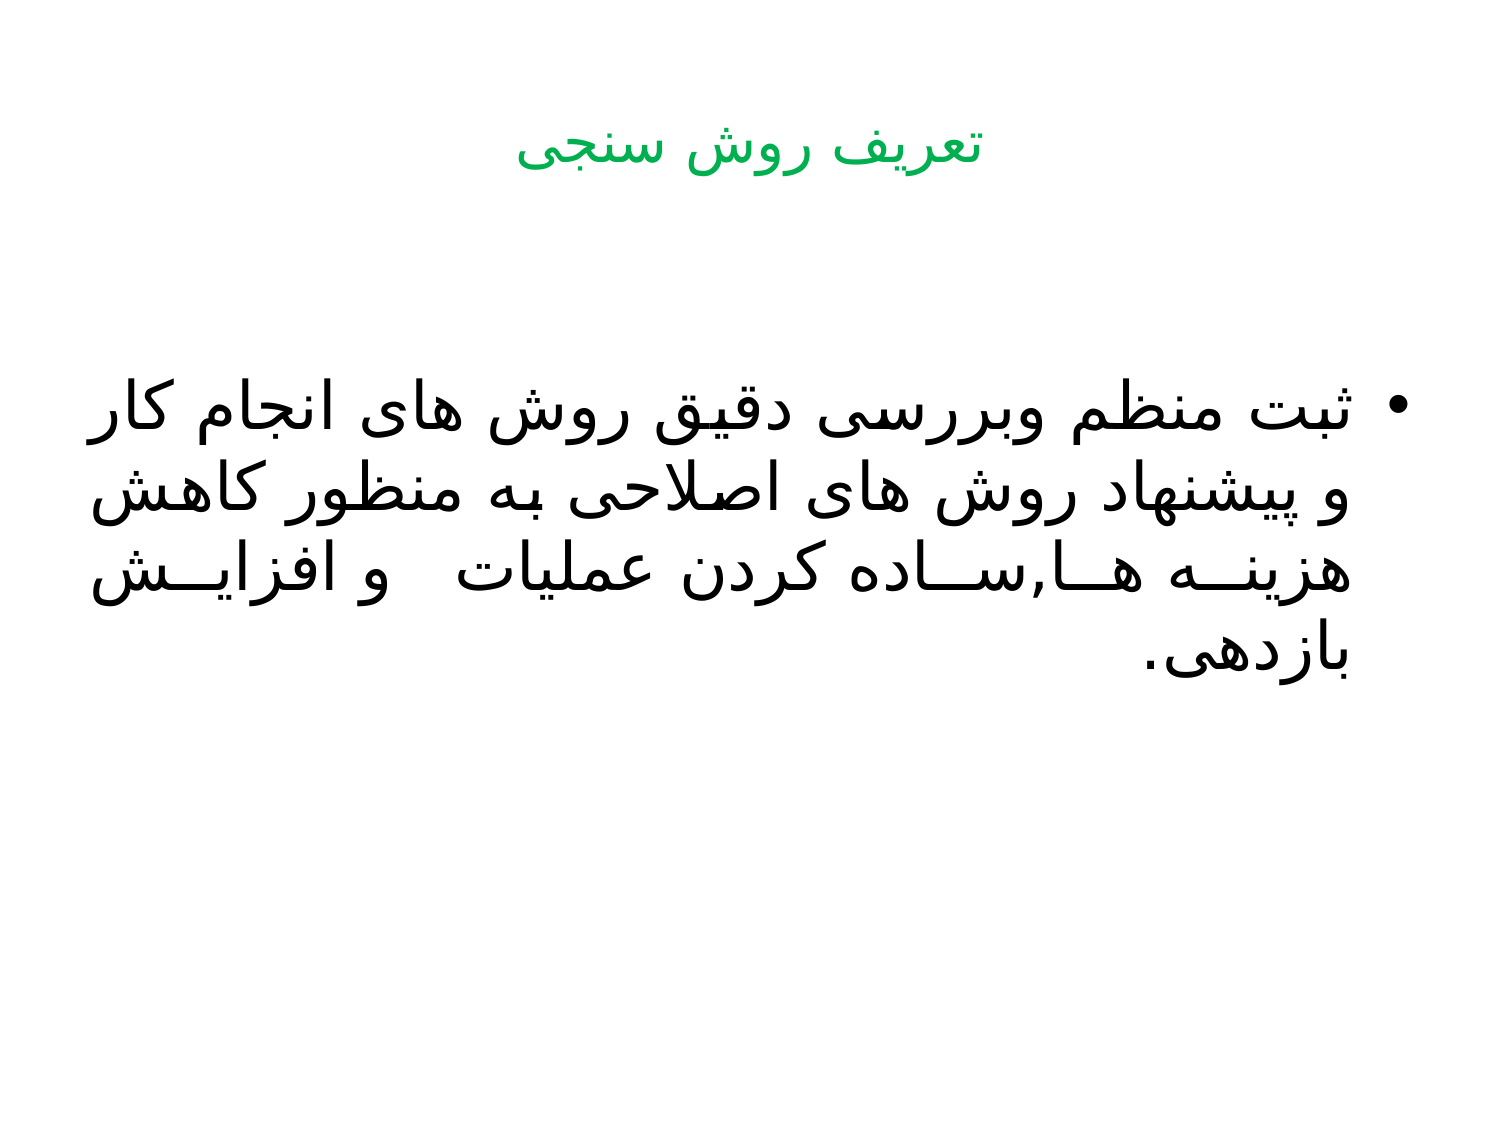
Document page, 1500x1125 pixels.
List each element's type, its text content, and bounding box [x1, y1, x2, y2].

title تعریف روش سنجی [75, 45, 1425, 233]
list ثبت منظم وبررسی دقیق روش های انجام کار و پیشنهاد روش های اصلاحی به منظور کاهش هزینه ها,ساده کردن عملیات و افزایش بازدهی. [75, 262, 1425, 1005]
